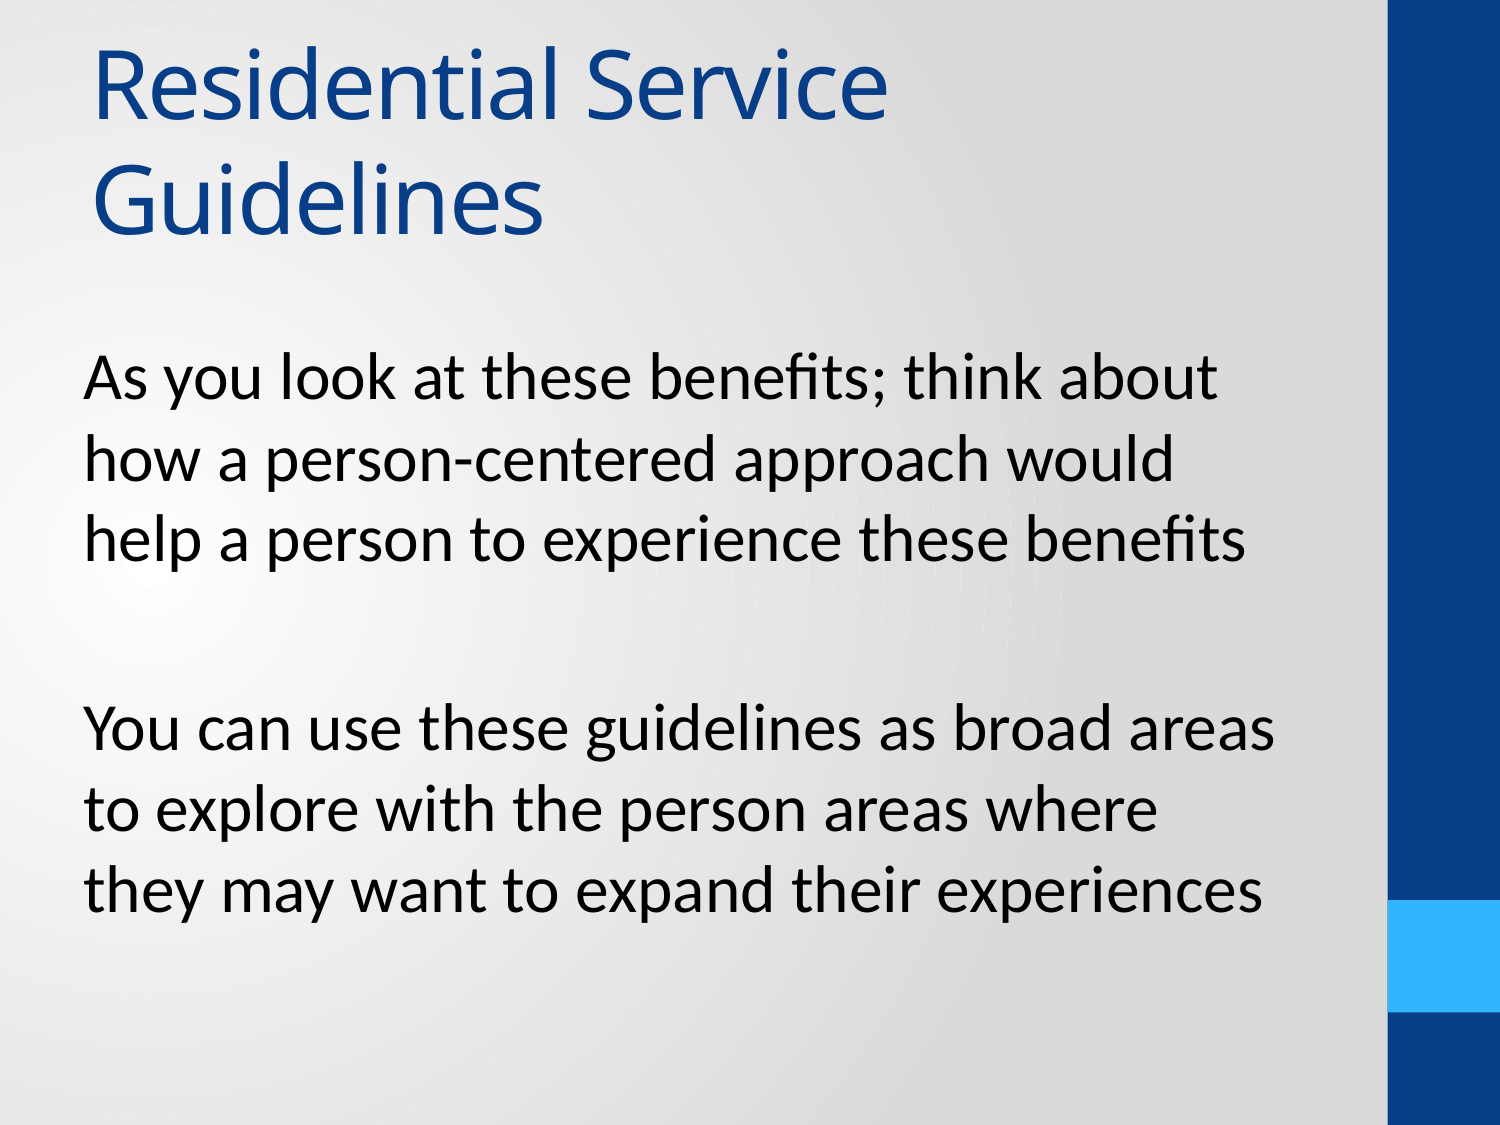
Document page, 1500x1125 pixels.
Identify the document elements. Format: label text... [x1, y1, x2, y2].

list As you look at these benefits; think about how a person-centered approach would help a person to experience these benefits You can use these guidelines as broad areas to explore with the person areas where they may want to expand their experiences [50, 324, 1300, 988]
title Residential Service Guidelines [75, 45, 1325, 233]
